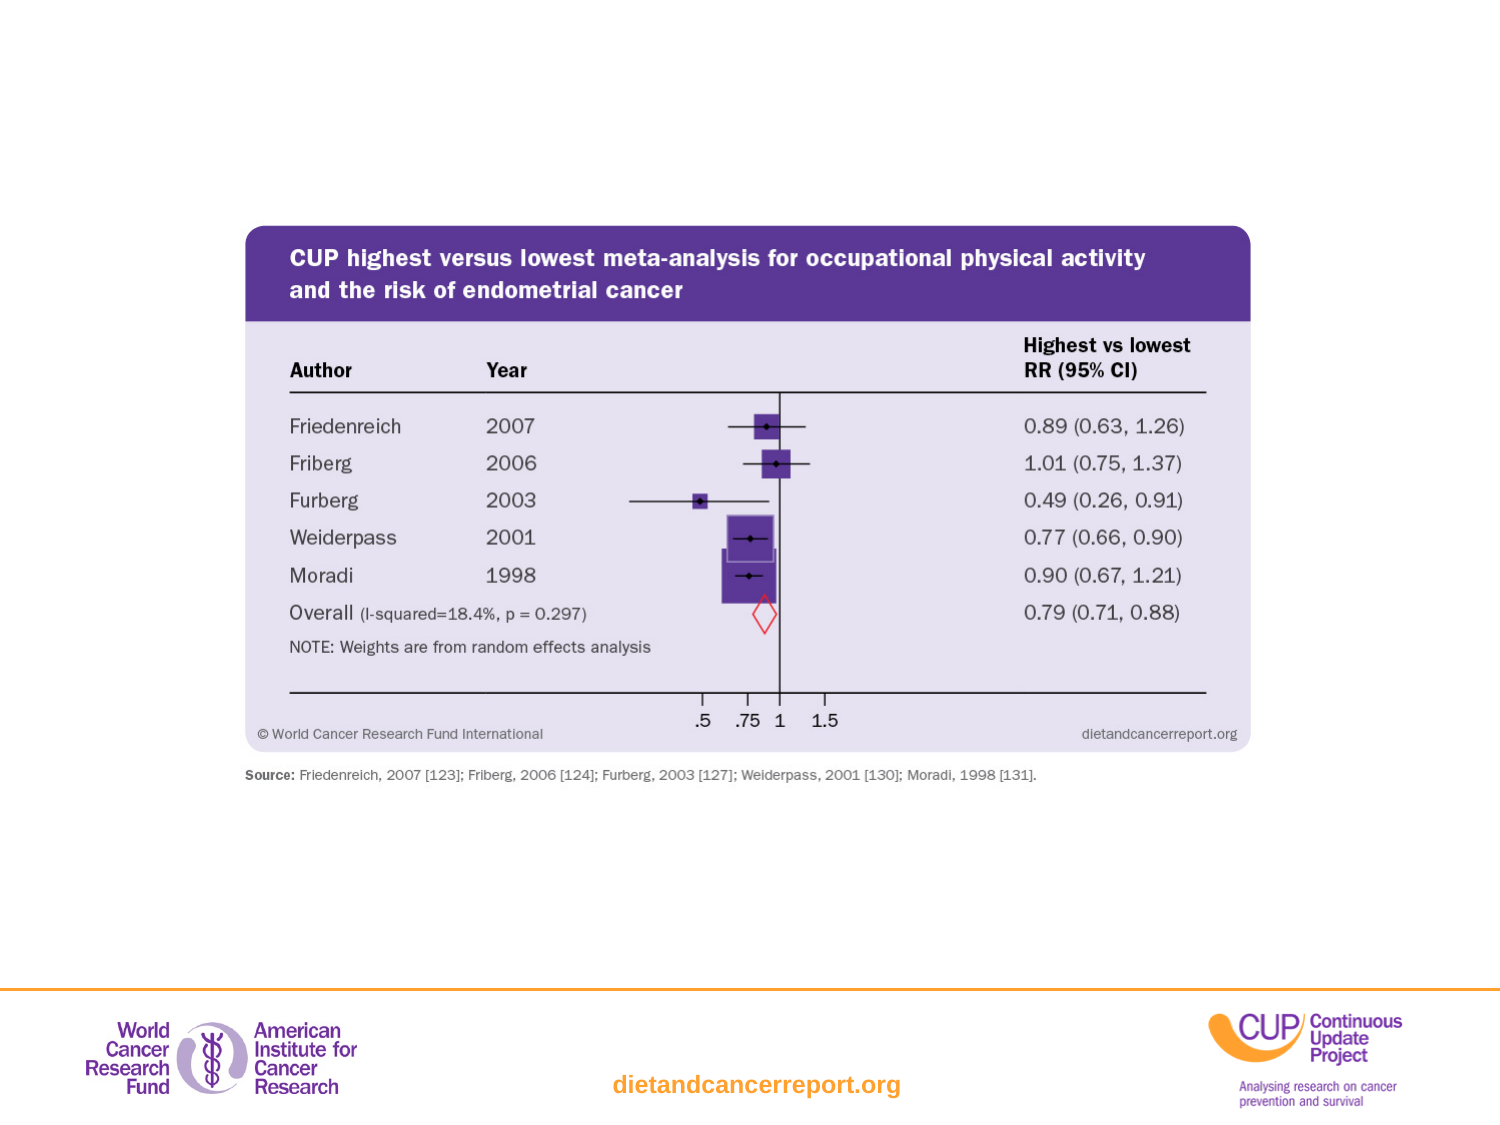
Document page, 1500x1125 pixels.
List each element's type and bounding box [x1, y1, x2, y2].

picture [216, 196, 1280, 810]
picture [1207, 1013, 1403, 1109]
picture [86, 1022, 357, 1094]
